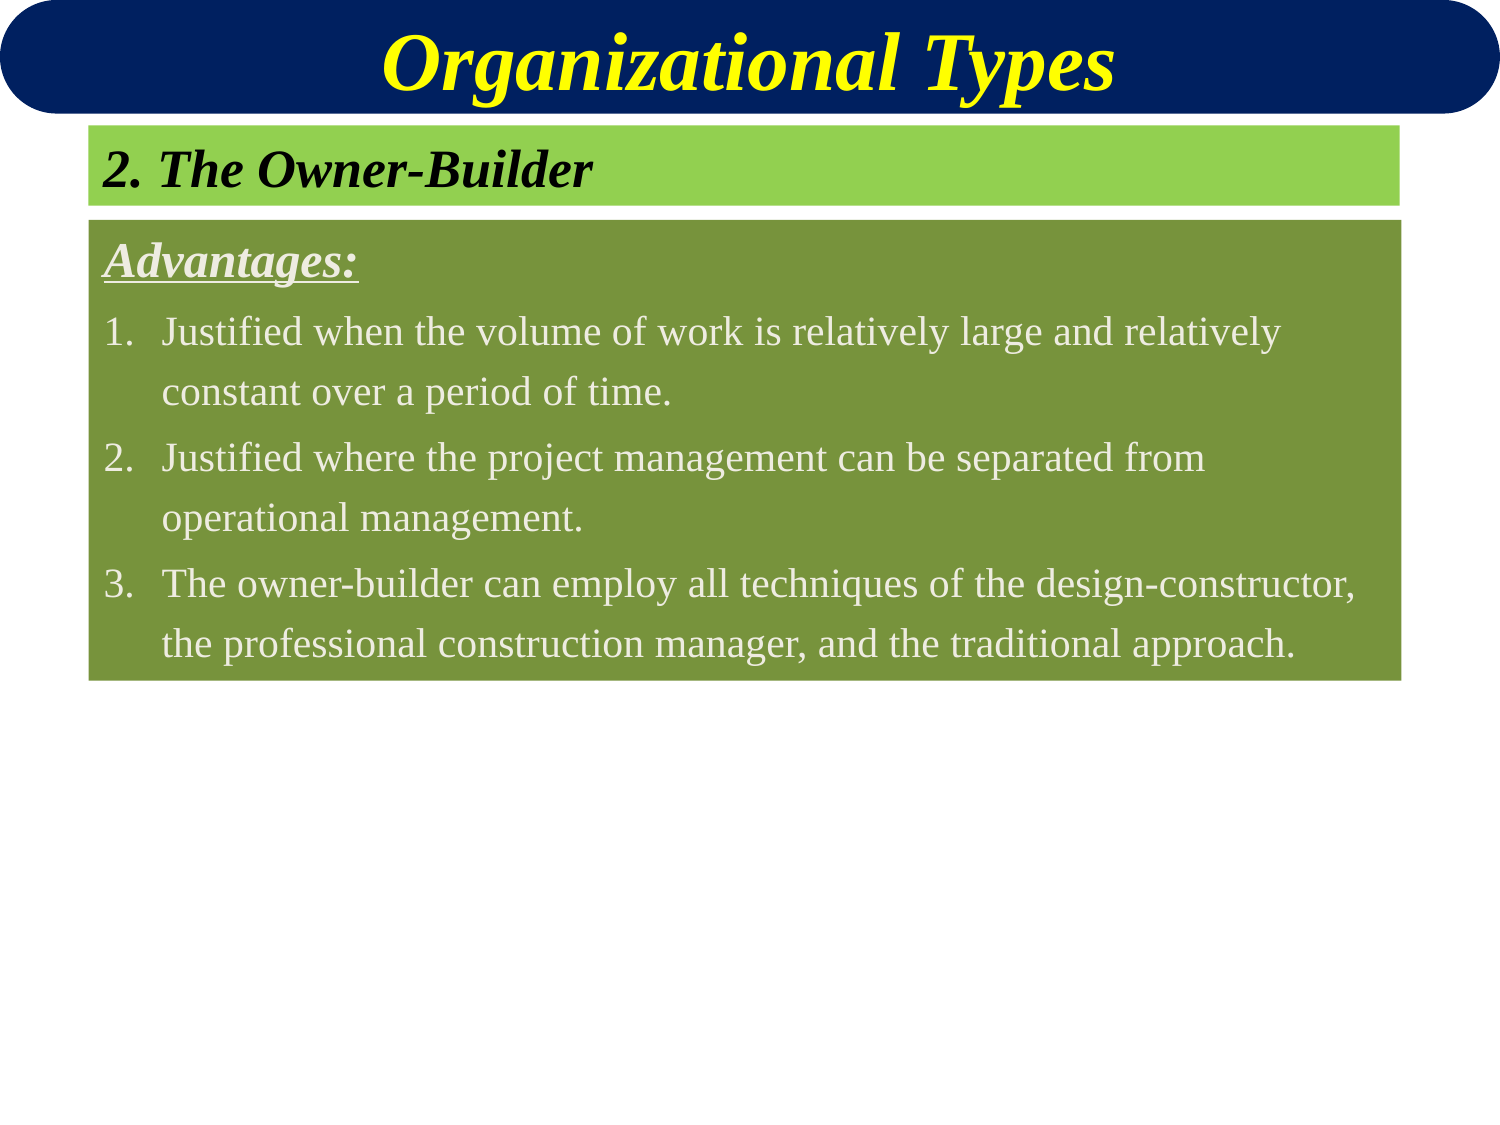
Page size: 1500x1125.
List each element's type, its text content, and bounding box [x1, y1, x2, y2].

text_box 2. The Owner-Builder [88, 125, 1400, 206]
text_box Organizational Types [0, 0, 1500, 114]
text_box Advantages: Justified when the volume of work is relatively large and relatively constant over a period of time. Justified where the project management can be separated from operational management. The owner-builder can employ all techniques of the design-constructor, the professional construction manager, and the traditional approach. [88, 219, 1402, 681]
